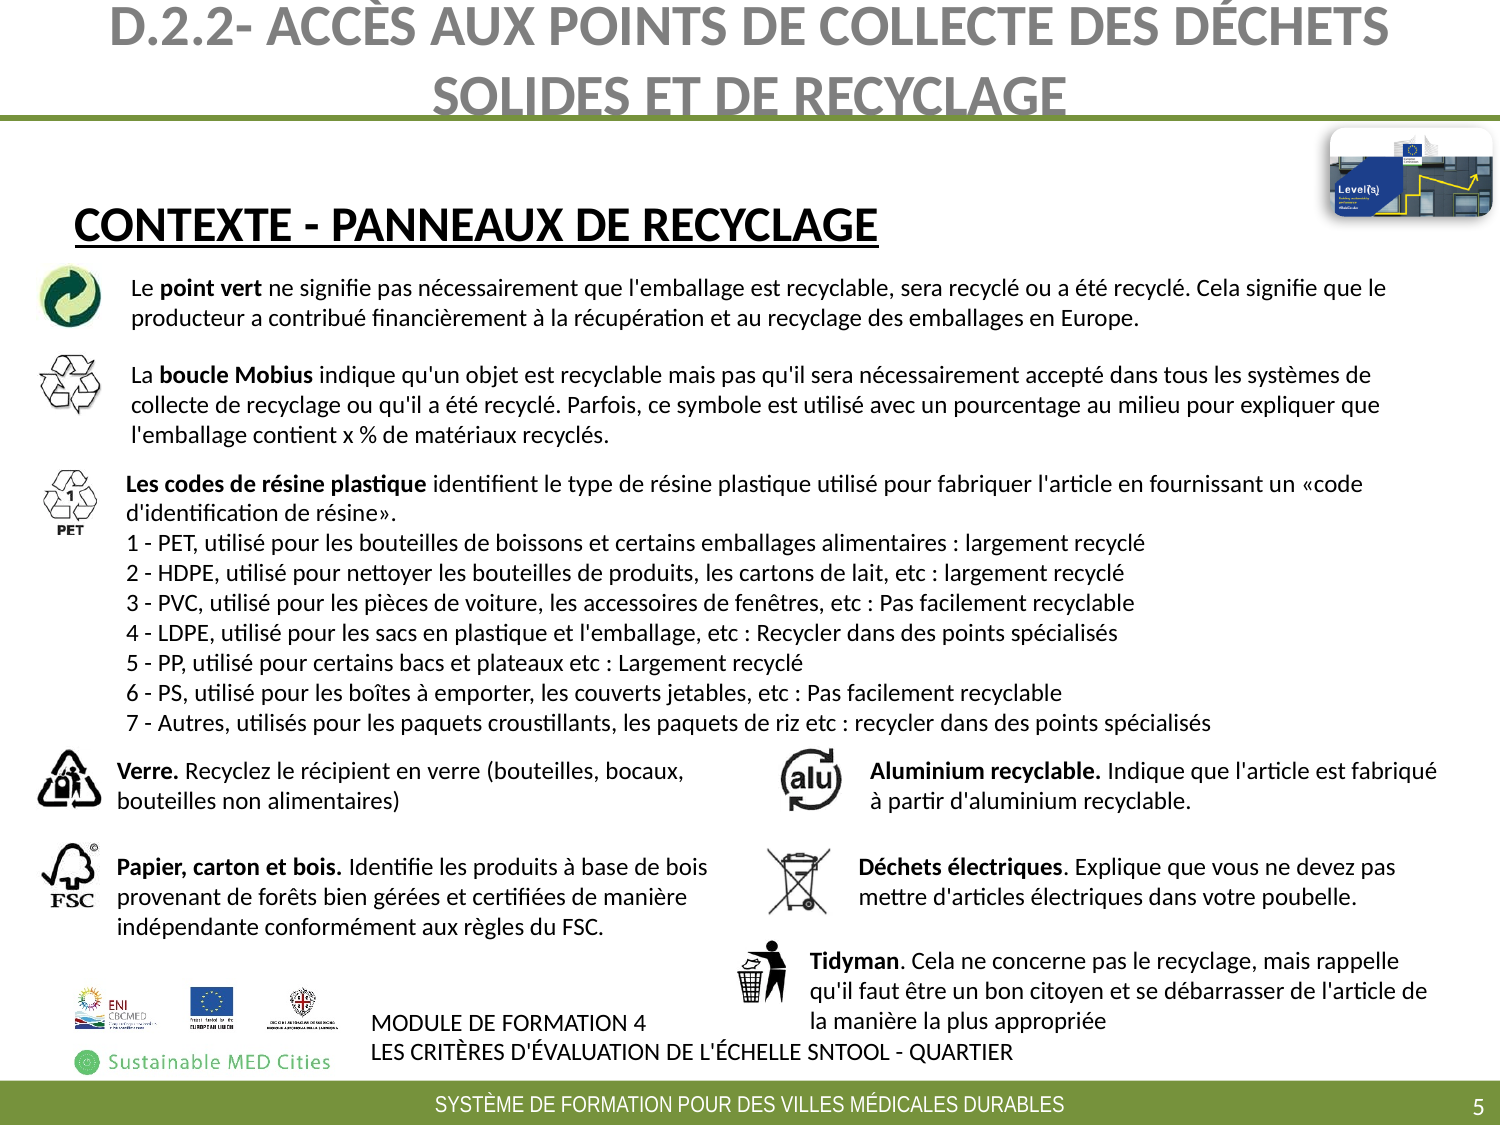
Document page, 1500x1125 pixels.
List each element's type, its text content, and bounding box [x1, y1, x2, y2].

title D.2.2- ACCÈS AUX POINTS DE COLLECTE DES DÉCHETS SOLIDES ET DE RECYCLAGE [0, 0, 1500, 115]
list CONTEXTE - PANNEAUX DE RECYCLAGE [59, 184, 1441, 264]
picture [36, 263, 103, 330]
text_box Papier, carton et bois. Identifie les produits à base de bois provenant de forêts bien gérées et certifiées de manière indépendante conformément aux règles du FSC. [101, 842, 761, 948]
picture [36, 842, 103, 908]
picture [36, 746, 103, 812]
picture [759, 842, 838, 922]
slide_number ‹#› [1149, 1075, 1500, 1125]
text_box Les codes de résine plastique identifient le type de résine plastique utilisé pour fabriquer l'article en fournissant un «code d'identification de résine». 1 - PET, utilisé pour les bouteilles de boissons et certains emballages alimentaires : largement recyclé 2 - HDPE, utilisé pour nettoyer les bouteilles de produits, les cartons de lait, etc : largement recyclé 3 - PVC, utilisé pour les pièces de voiture, les accessoires de fenêtres, etc : Pas facilement recyclable 4 - LDPE, utilisé pour les sacs en plastique et l'emballage, etc : Recycler dans des points spécialisés 5 - PP, utilisé pour certains bacs et plateaux etc : Largement recyclé 6 - PS, utilisé pour les boîtes à emporter, les couverts jetables, etc : Pas facilement recyclable 7 - Autres, utilisés pour les paquets croustillants, les paquets de riz etc : recycler dans des points spécialisés [111, 459, 1492, 744]
picture [729, 938, 796, 1005]
text_box Tidyman. Cela ne concerne pas le recyclage, mais rappelle qu'il faut être un bon citoyen et se débarrasser de l'article de la manière la plus appropriée [794, 937, 1463, 1043]
picture [36, 469, 103, 535]
text_box Verre. Recyclez le récipient en verre (bouteilles, bocaux, bouteilles non alimentaires) [101, 746, 703, 822]
picture [1329, 127, 1493, 217]
text_box Aluminium recyclable. Indique que l'article est fabriqué à partir d'aluminium recyclable. [855, 746, 1471, 822]
text_box Le point vert ne signifie pas nécessairement que l'emballage est recyclable, sera recyclé ou a été recyclé. Cela signifie que le producteur a contribué financièrement à la récupération et au recyclage des emballages en Europe. [116, 263, 1441, 339]
picture [62, 978, 356, 1080]
picture [778, 746, 844, 812]
text_box La boucle Mobius indique qu'un objet est recyclable mais pas qu'il sera nécessairement accepté dans tous les systèmes de collecte de recyclage ou qu'il a été recyclé. Parfois, ce symbole est utilisé avec un pourcentage au milieu pour expliquer que l'emballage contient x % de matériaux recyclés. [116, 351, 1441, 456]
text_box Déchets électriques. Explique que vous ne devez pas mettre d'articles électriques dans votre poubelle. [843, 842, 1471, 918]
picture [36, 350, 103, 417]
